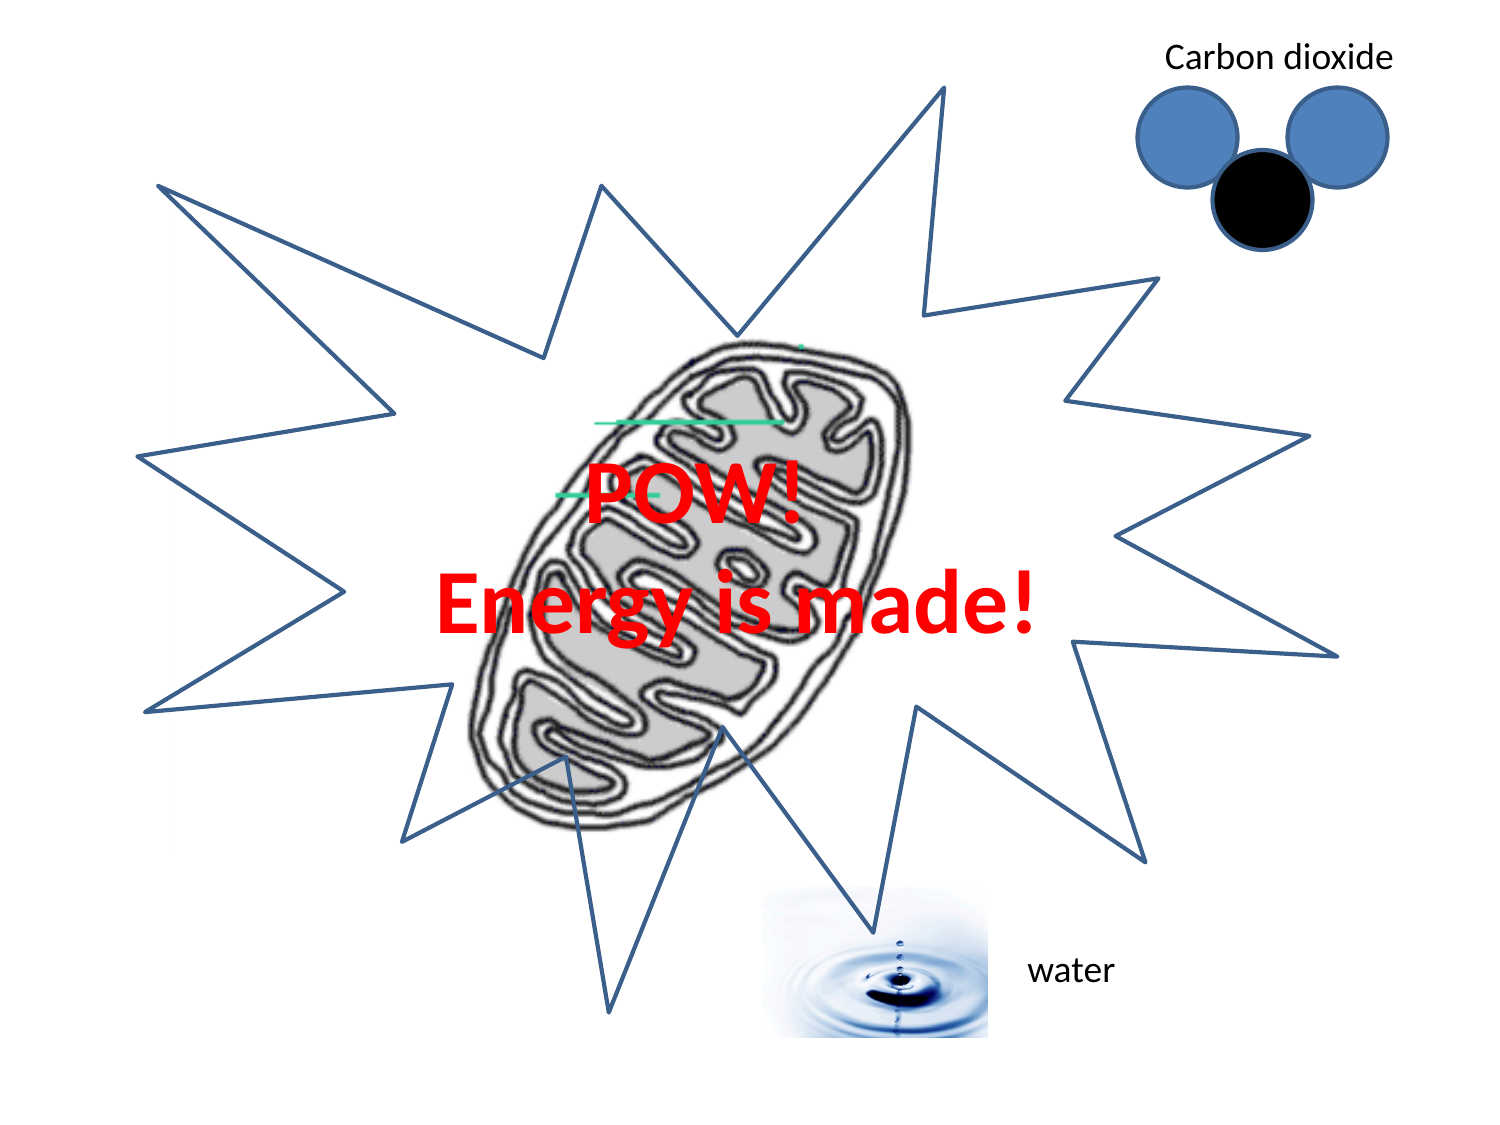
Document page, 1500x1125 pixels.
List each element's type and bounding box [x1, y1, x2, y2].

text_box [762, 1021, 1288, 1038]
text_box [1137, 24, 1500, 251]
text_box [137, 87, 1338, 1013]
